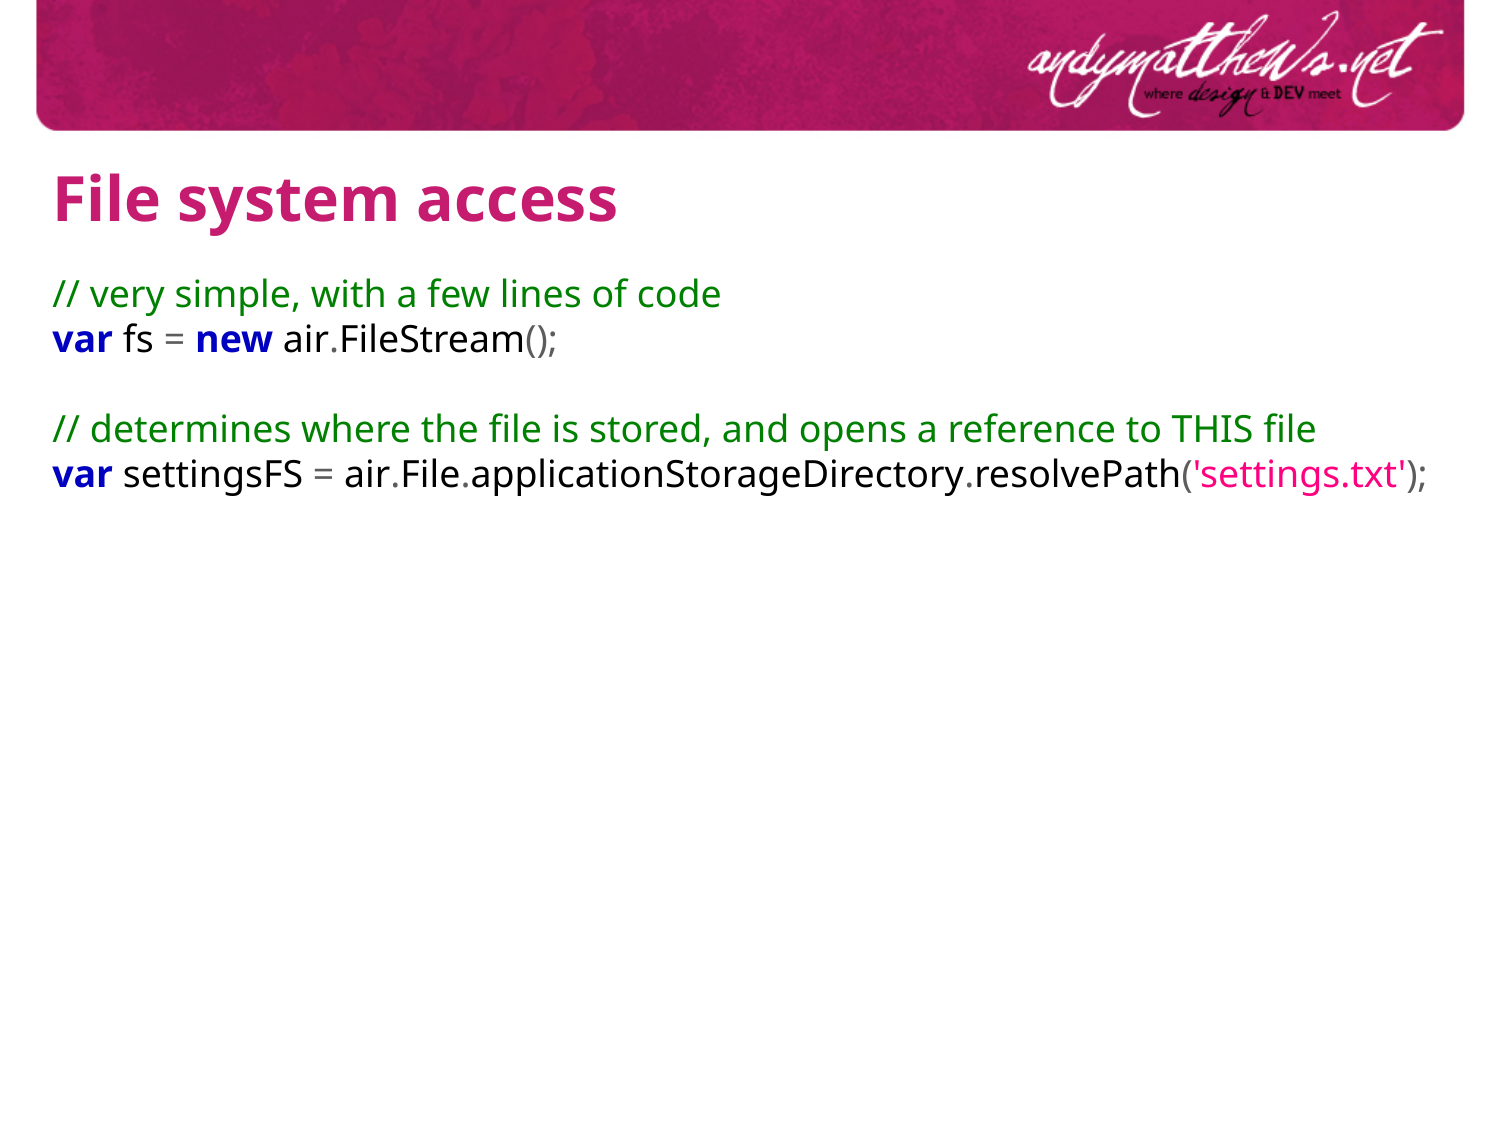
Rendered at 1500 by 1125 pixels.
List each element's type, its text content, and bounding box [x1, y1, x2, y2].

text_box // very simple, with a few lines of code var fs = new air.FileStream(); // determines where the file is stored, and opens a reference to THIS file var settingsFS = air.File.applicationStorageDirectory.resolvePath('settings.txt'); [37, 262, 1463, 1088]
text_box File system access [37, 149, 1463, 244]
picture [0, 0, 1500, 1125]
